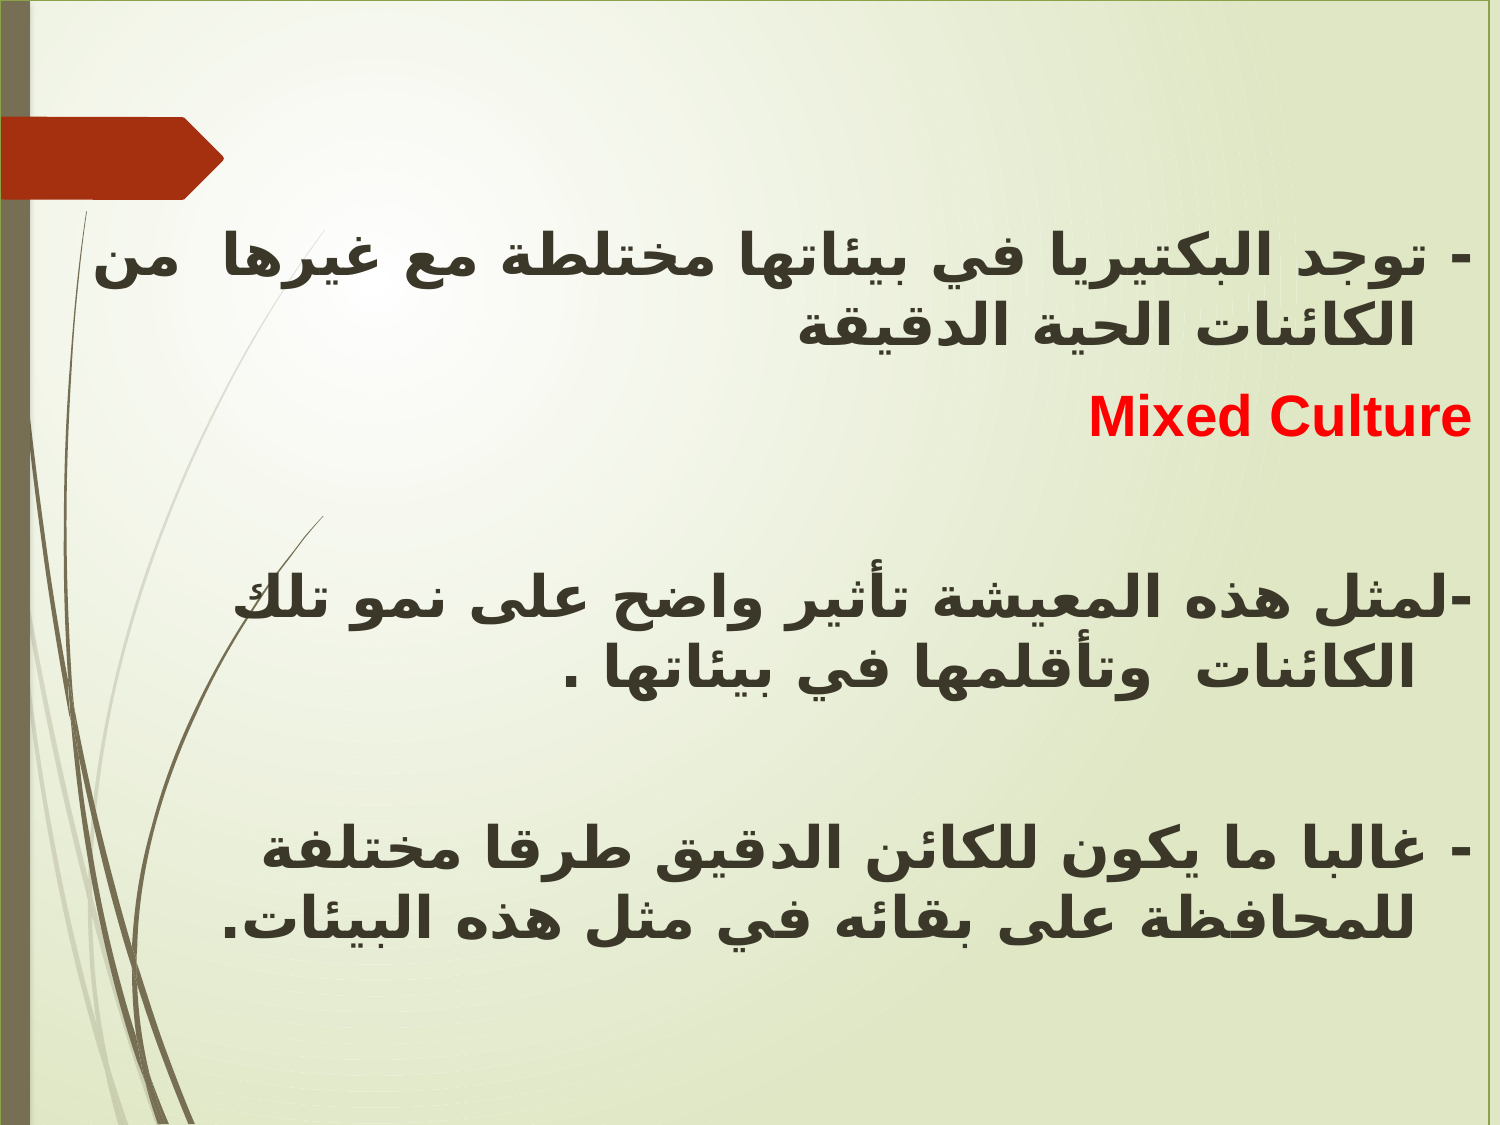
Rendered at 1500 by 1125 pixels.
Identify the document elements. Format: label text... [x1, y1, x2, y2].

list - توجد البكتيريا في بيئاتها مختلطة مع غيرها من الكائنات الحية الدقيقة Mixed Culture -لمثل هذه المعيشة تأثير واضح على نمو تلك الكائنات وتأقلمها في بيئاتها . - غالبا ما يكون للكائن الدقيق طرقا مختلفة للمحافظة على بقائه في مثل هذه البيئات. [0, 0, 1490, 1125]
